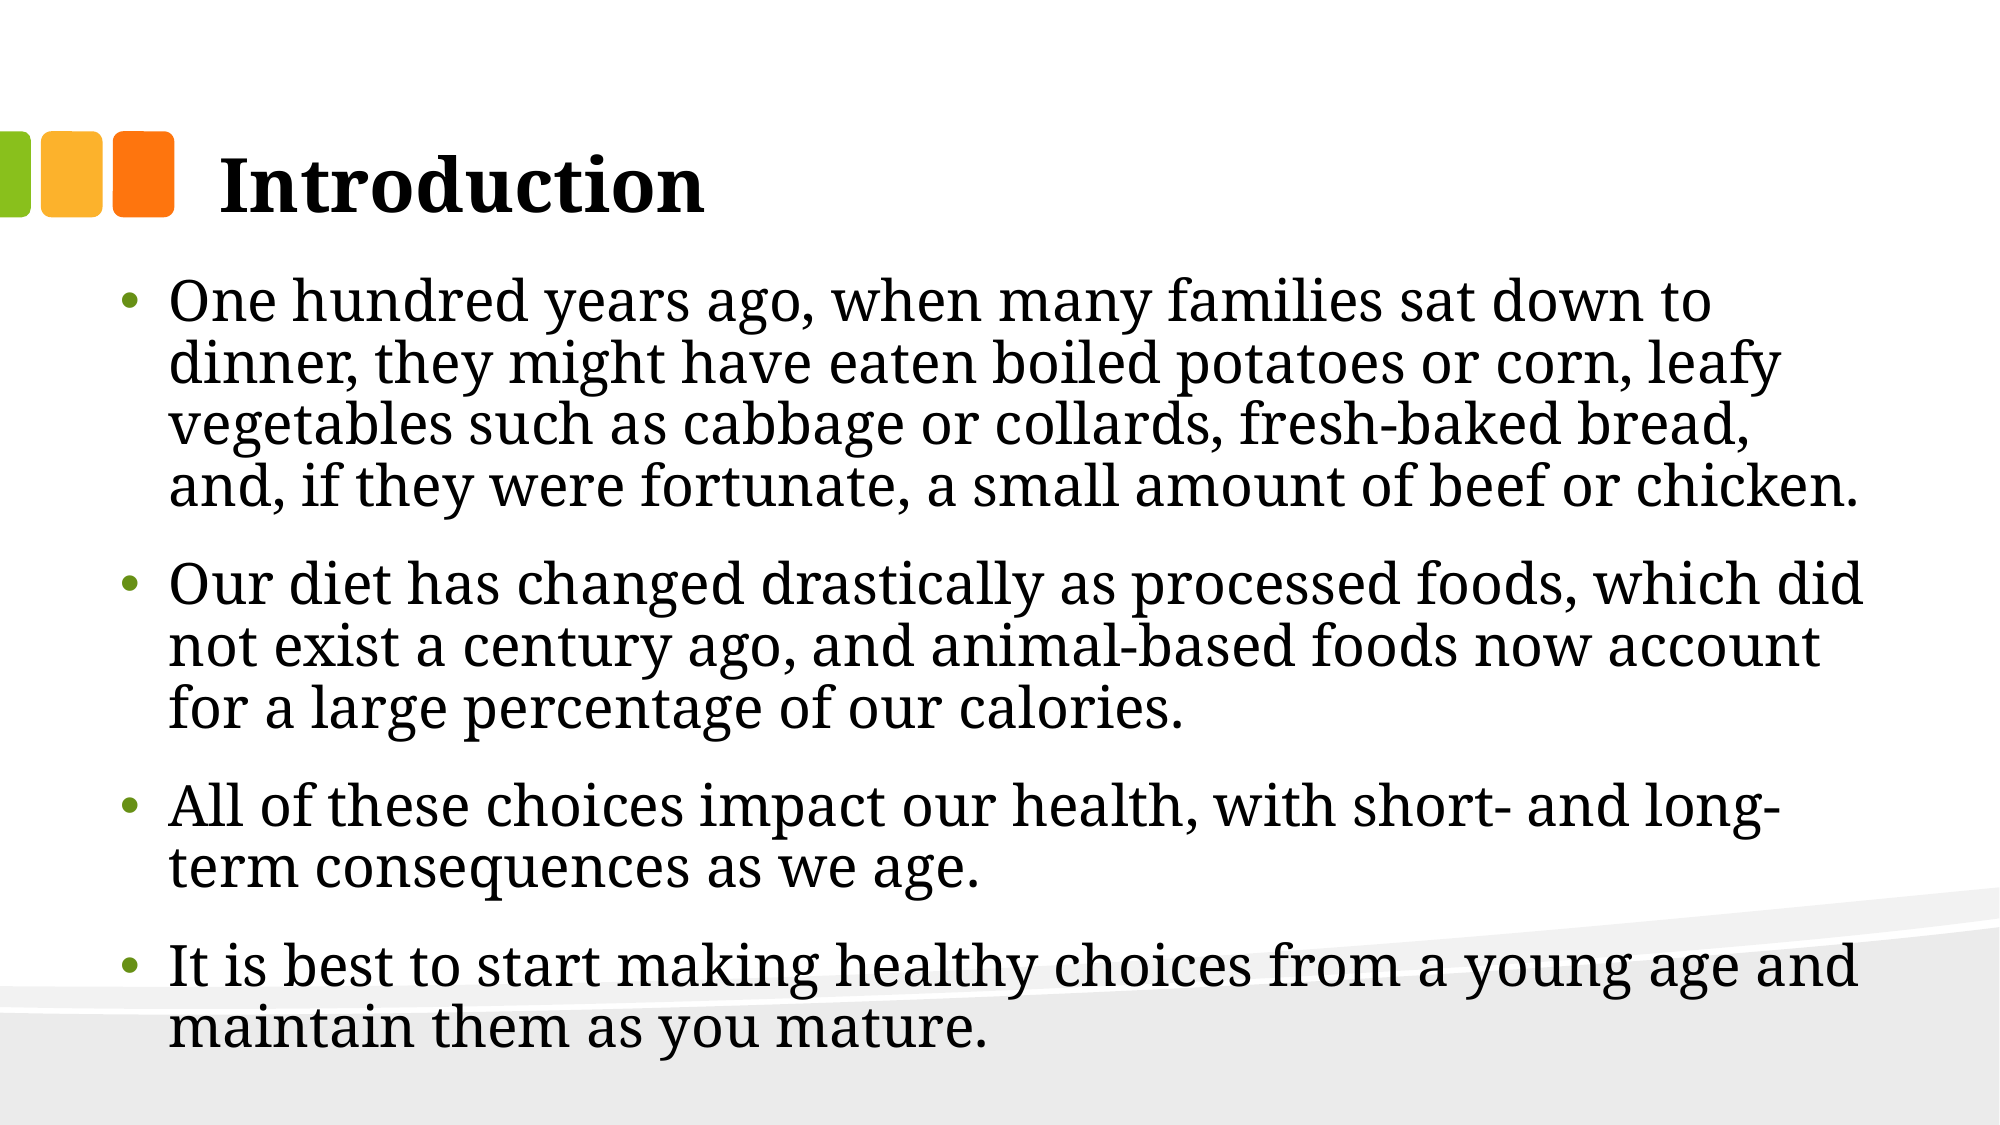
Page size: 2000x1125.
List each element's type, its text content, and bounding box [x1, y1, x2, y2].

list One hundred years ago, when many families sat down to dinner, they might have eaten boiled potatoes or corn, leafy vegetables such as cabbage or collards, fresh-baked bread, and, if they were fortunate, a small amount of beef or chicken. Our diet has changed drastically as processed foods, which did not exist a century ago, and animal-based foods now account for a large percentage of our calories. All of these choices impact our health, with short- and long-term consequences as we age. It is best to start making healthy choices from a young age and maintain them as you mature. [99, 262, 1900, 1088]
title Introduction [199, 24, 1800, 238]
